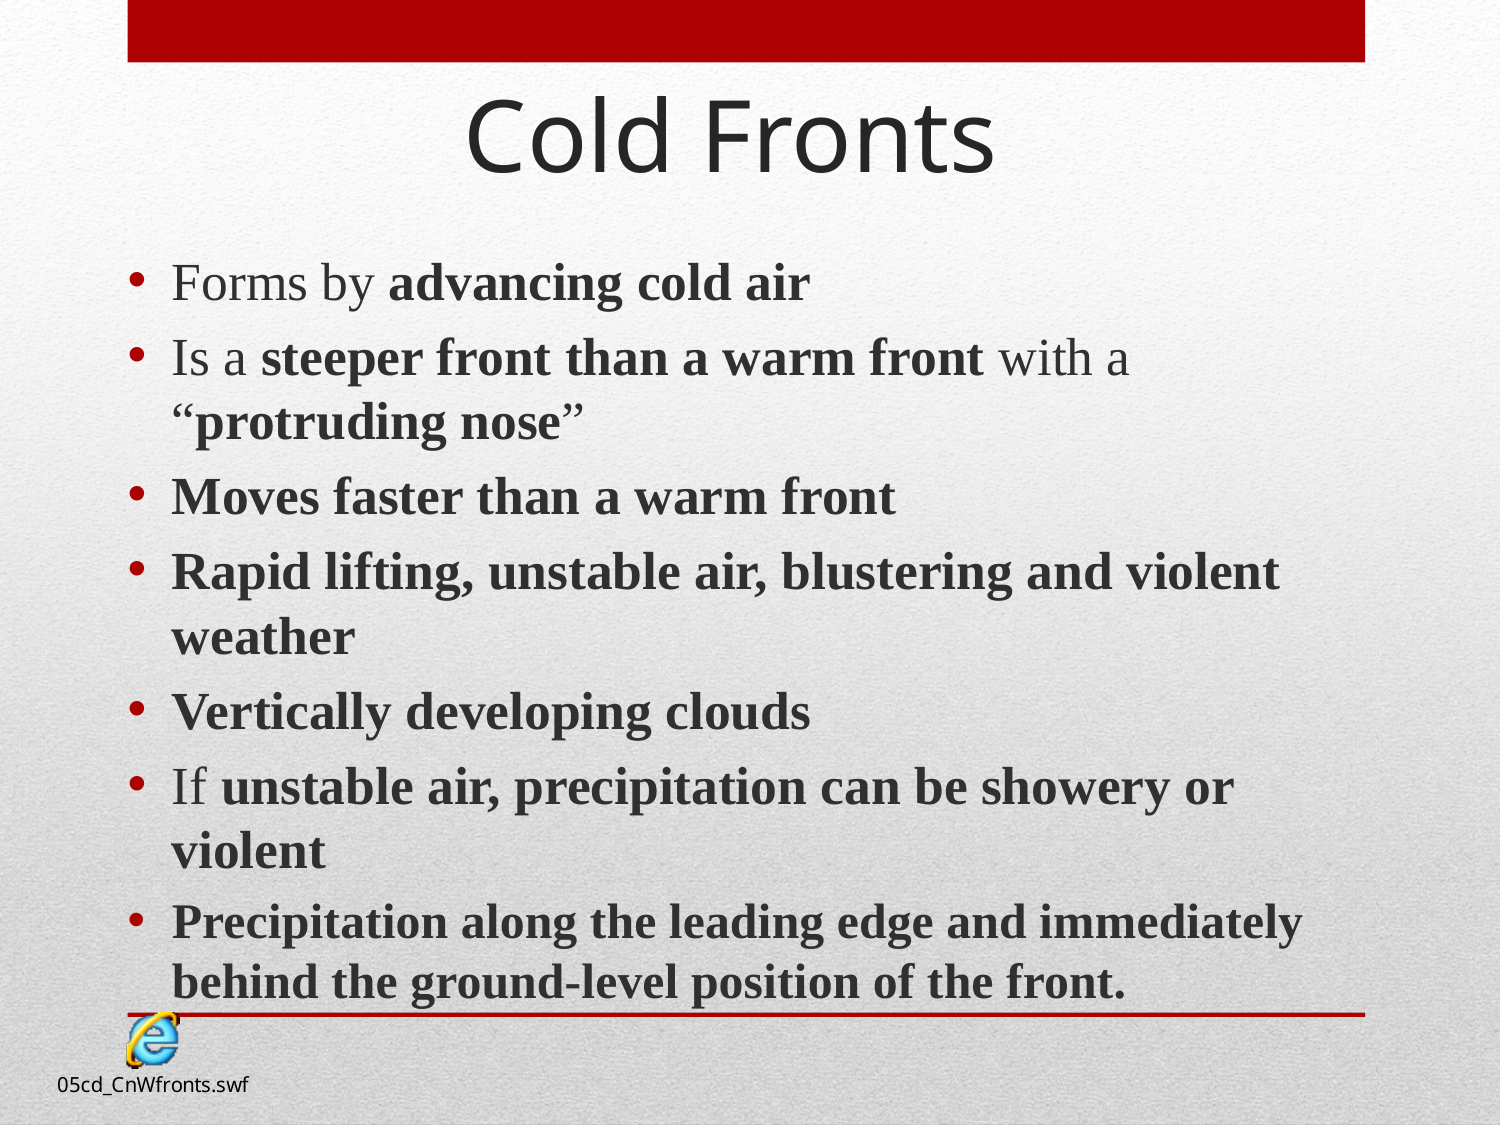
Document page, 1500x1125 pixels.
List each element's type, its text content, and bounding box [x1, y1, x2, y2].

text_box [36, 1011, 267, 1106]
title Cold Fronts [162, 12, 1300, 200]
list Forms by advancing cold air Is a steeper front than a warm front with a “protruding nose” Moves faster than a warm front Rapid lifting, unstable air, blustering and violent weather Vertically developing clouds If unstable air, precipitation can be showery or violent Precipitation along the leading edge and immediately behind the ground-level position of the front. [112, 237, 1350, 1019]
